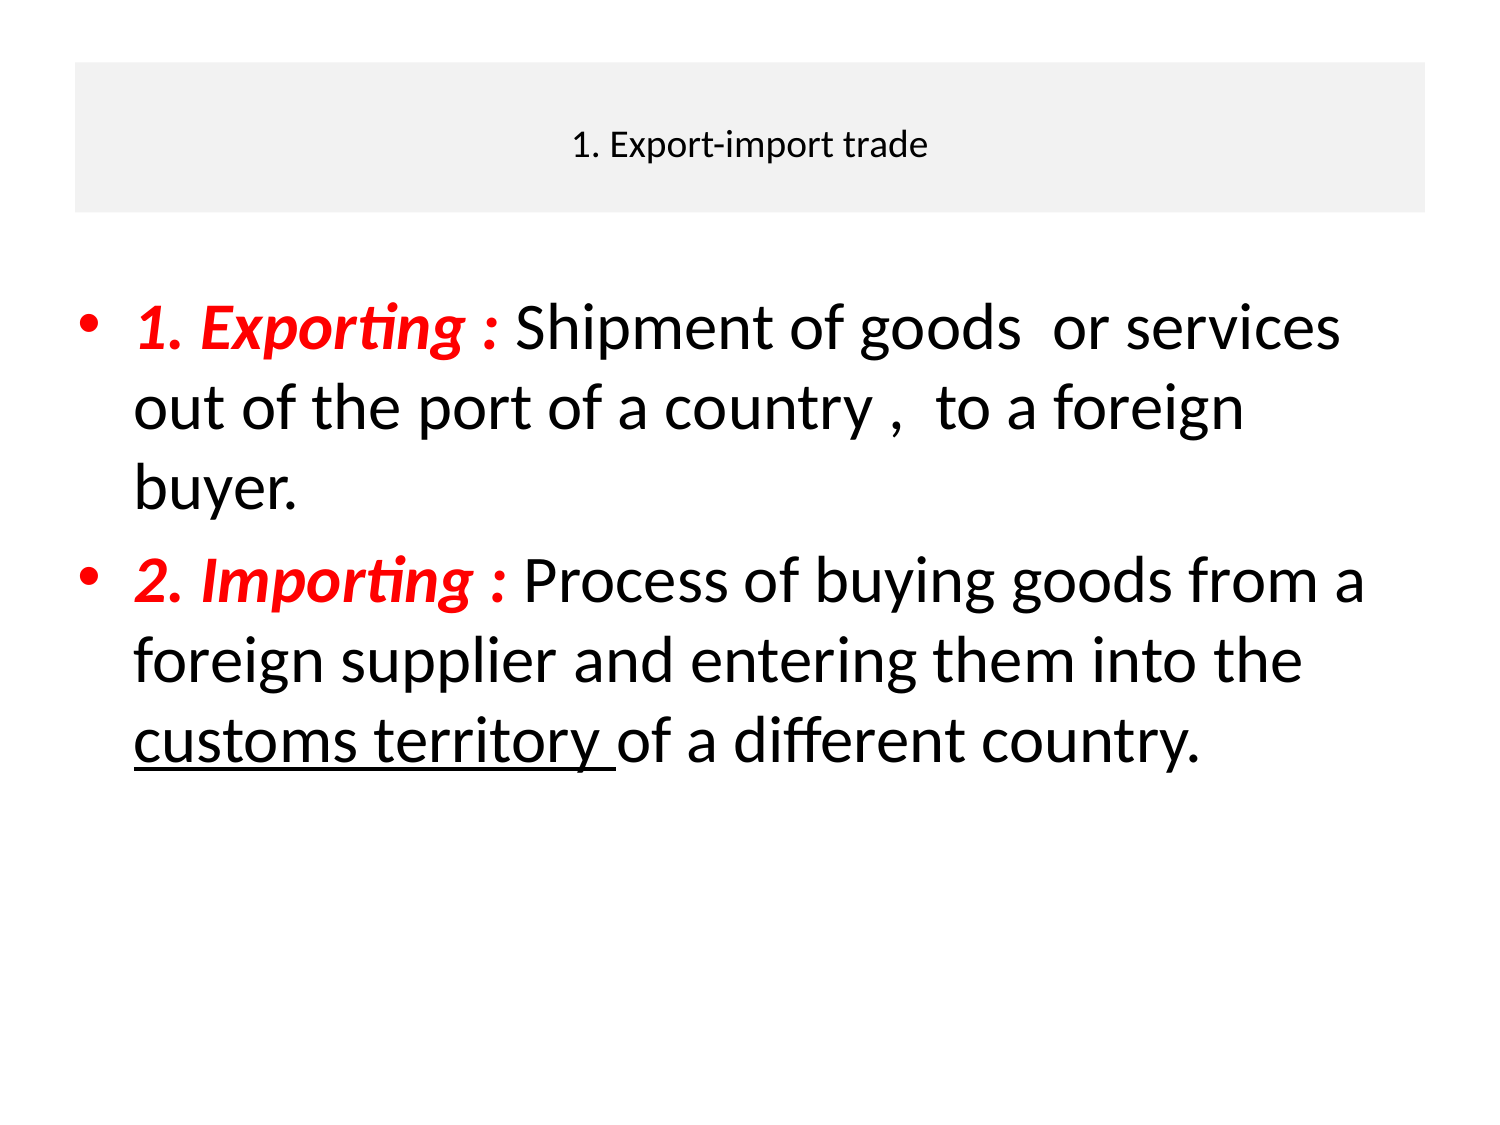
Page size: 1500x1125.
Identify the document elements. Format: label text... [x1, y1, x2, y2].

title 1. Export-import trade [75, 62, 1425, 213]
list 1. Exporting : Shipment of goods or services out of the port of a country , to a foreign buyer. 2. Importing : Process of buying goods from a foreign supplier and entering them into the customs territory of a different country. [62, 275, 1438, 1005]
